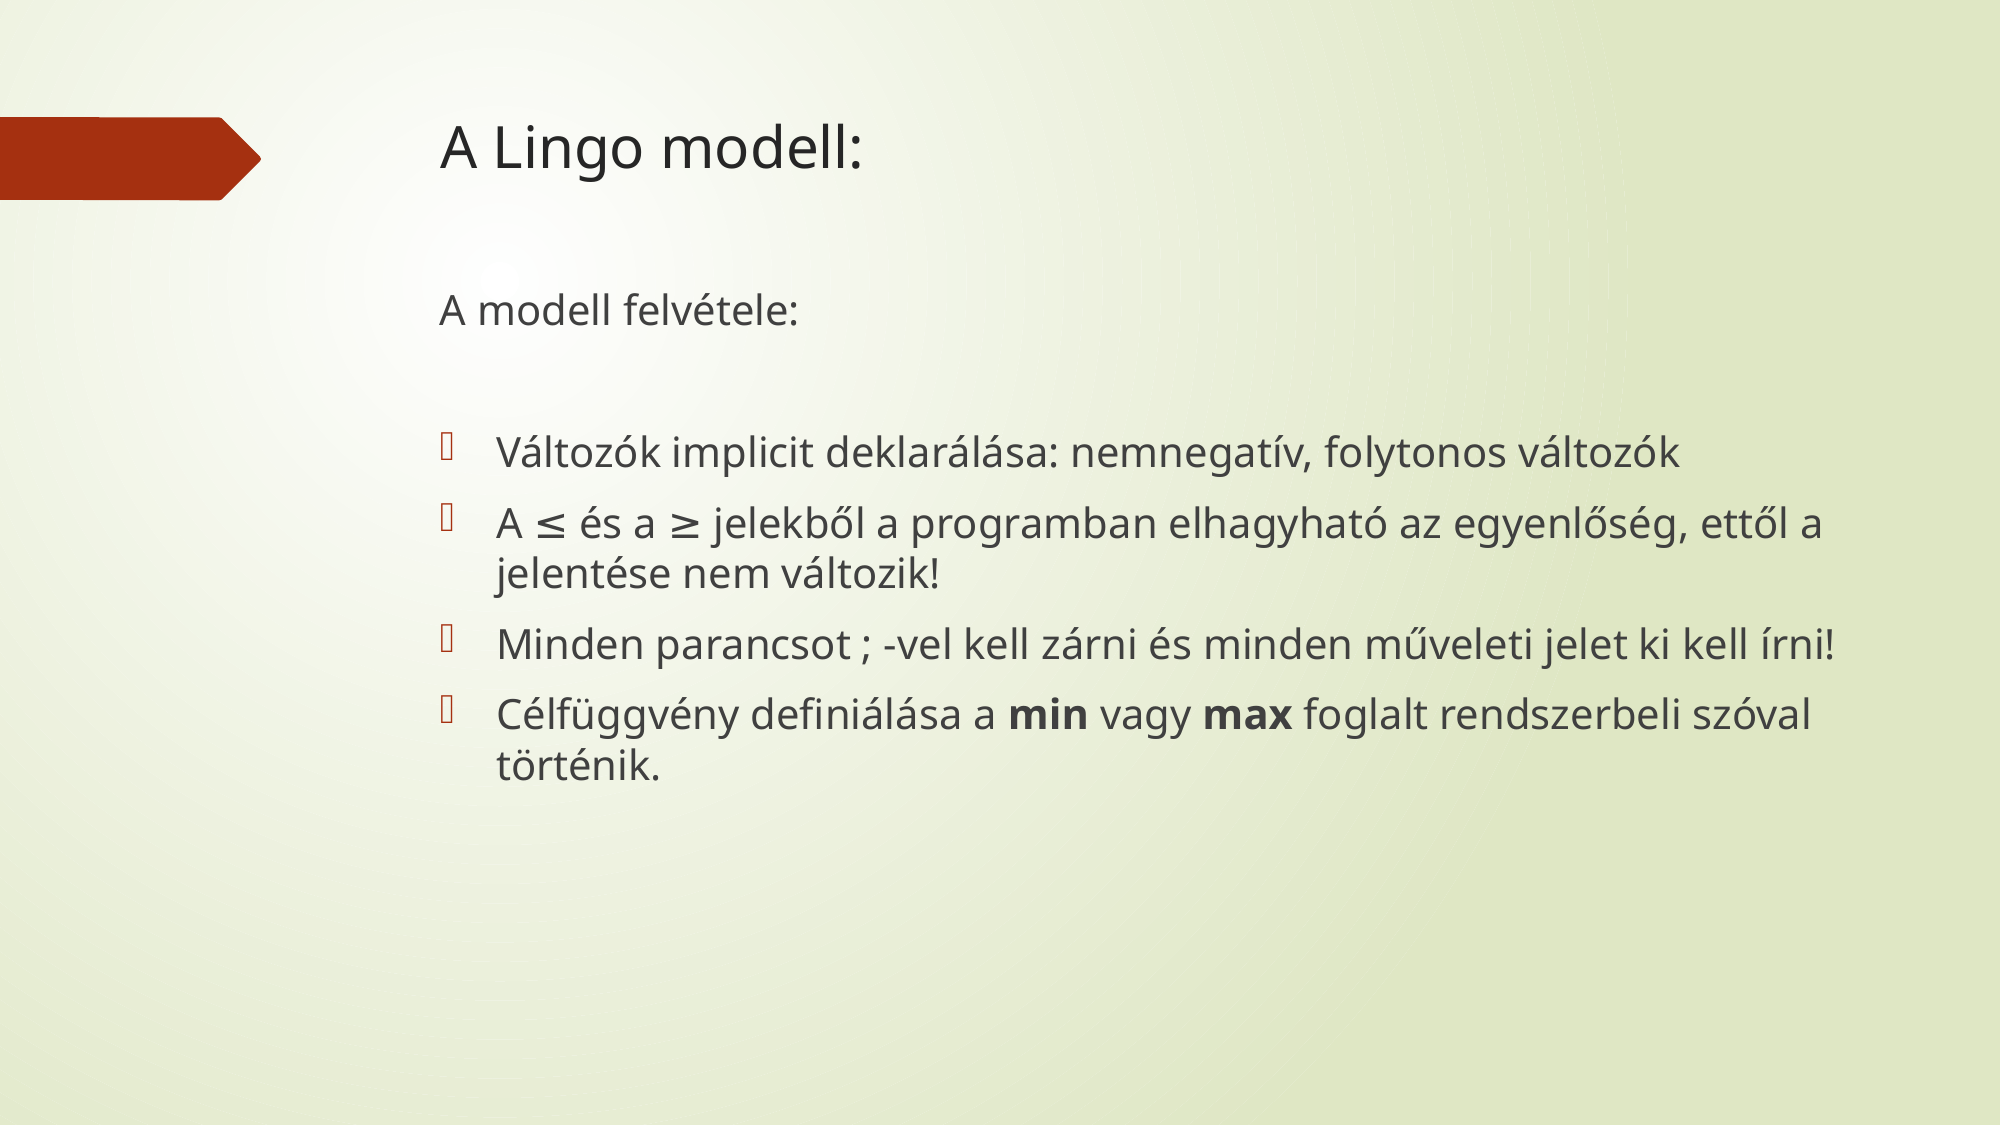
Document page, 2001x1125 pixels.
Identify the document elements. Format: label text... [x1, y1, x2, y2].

list A modell felvétele: Változók implicit deklarálása: nemnegatív, folytonos változók A ≤ és a ≥ jelekből a programban elhagyható az egyenlőség, ettől a jelentése nem változik! Minden parancsot ; -vel kell zárni és minden műveleti jelet ki kell írni! Célfüggvény definiálása a min vagy max foglalt rendszerbeli szóval történik. [424, 276, 1888, 959]
title A Lingo modell: [425, 102, 1888, 276]
